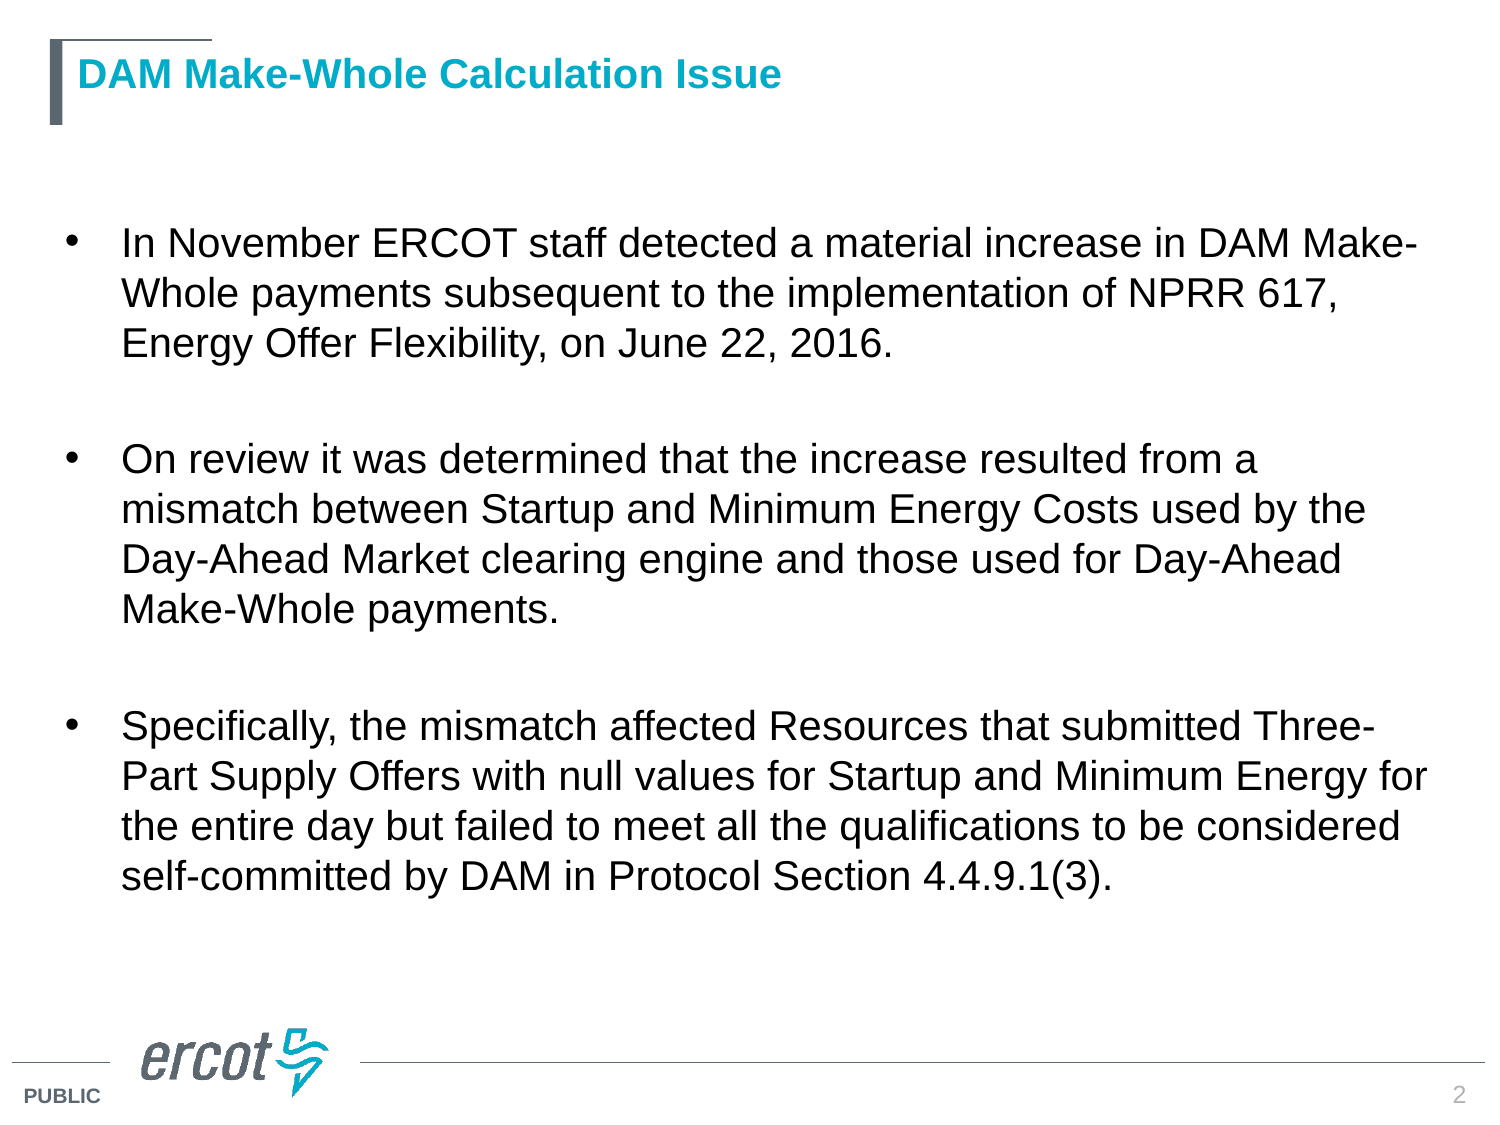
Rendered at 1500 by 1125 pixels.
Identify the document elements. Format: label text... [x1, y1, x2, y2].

slide_number 2 [1437, 1076, 1475, 1112]
picture [137, 1024, 332, 1100]
list In November ERCOT staff detected a material increase in DAM Make-Whole payments subsequent to the implementation of NPRR 617, Energy Offer Flexibility, on June 22, 2016. On review it was determined that the increase resulted from a mismatch between Startup and Minimum Energy Costs used by the Day-Ahead Market clearing engine and those used for Day-Ahead Make-Whole payments. Specifically, the mismatch affected Resources that submitted Three-Part Supply Offers with null values for Startup and Minimum Energy for the entire day but failed to meet all the qualifications to be considered self-committed by DAM in Protocol Section 4.4.9.1(3). [50, 208, 1450, 965]
title DAM Make-Whole Calculation Issue [62, 39, 1450, 158]
